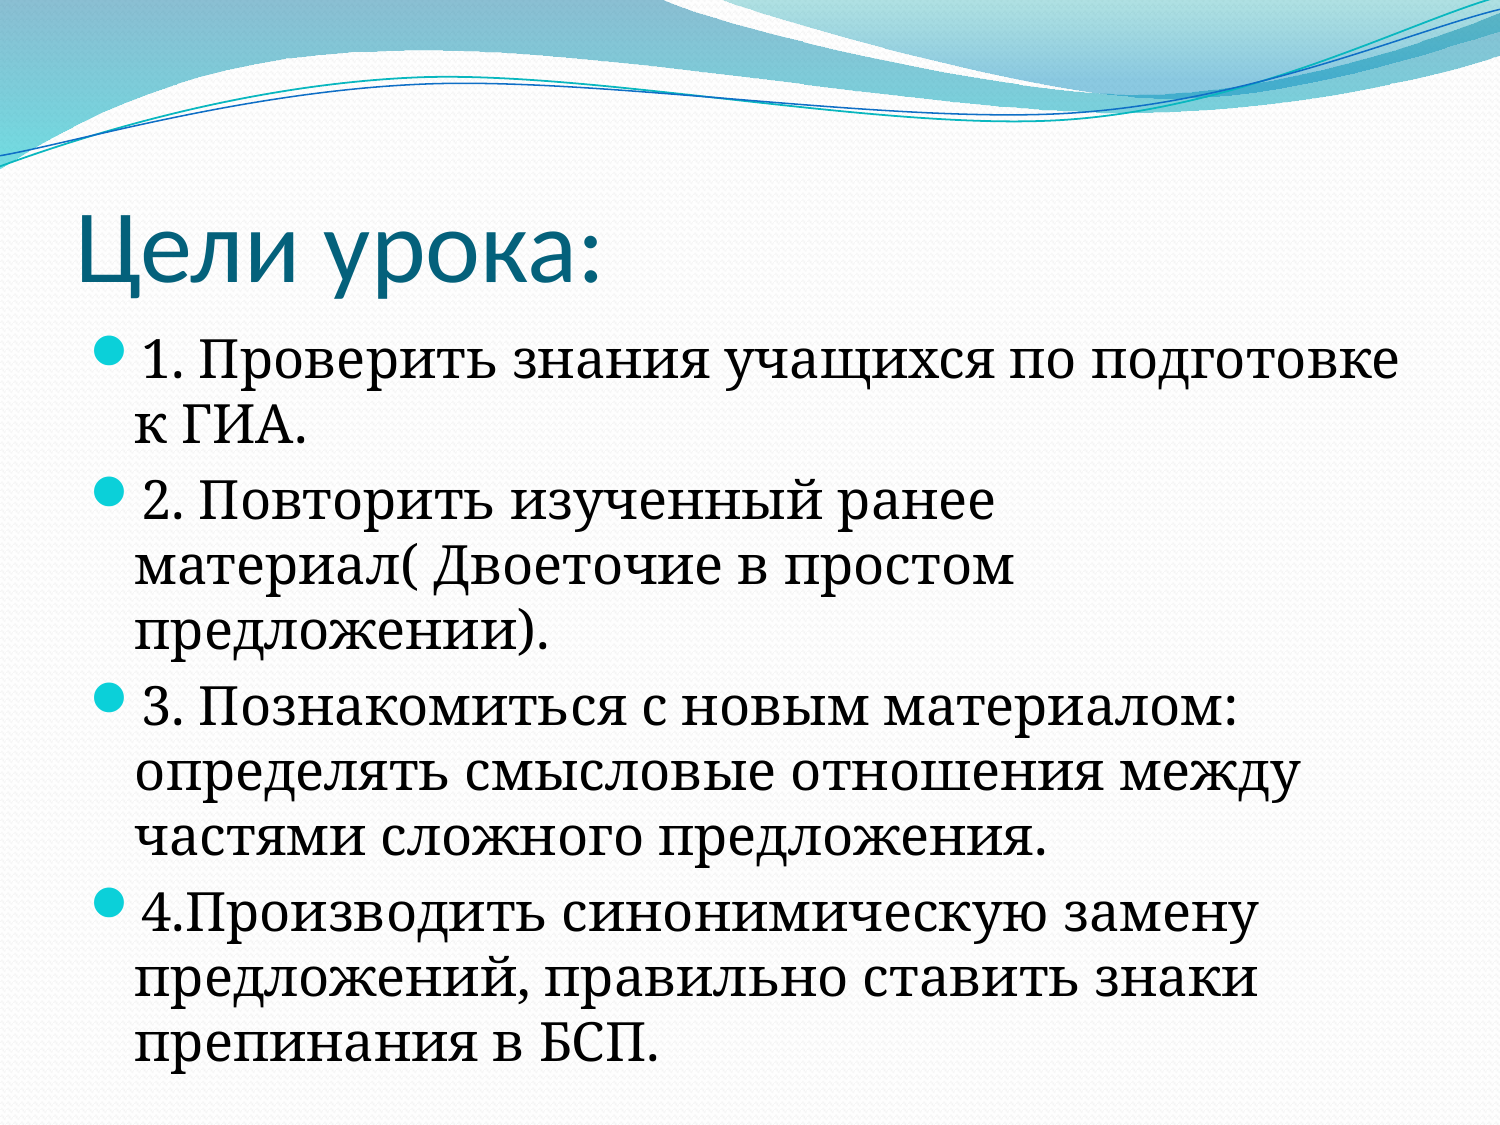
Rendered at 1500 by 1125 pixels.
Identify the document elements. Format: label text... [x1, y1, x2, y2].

list 1. Проверить знания учащихся по подготовке к ГИА. 2. Повторить изученный ранее материал( Двоеточие в простом предложении). 3. Познакомиться с новым материалом: определять смысловые отношения между частями сложного предложения. 4.Производить синонимическую замену предложений, правильно ставить знаки препинания в БСП. [75, 317, 1425, 1038]
title Цели урока: [75, 115, 1425, 303]
